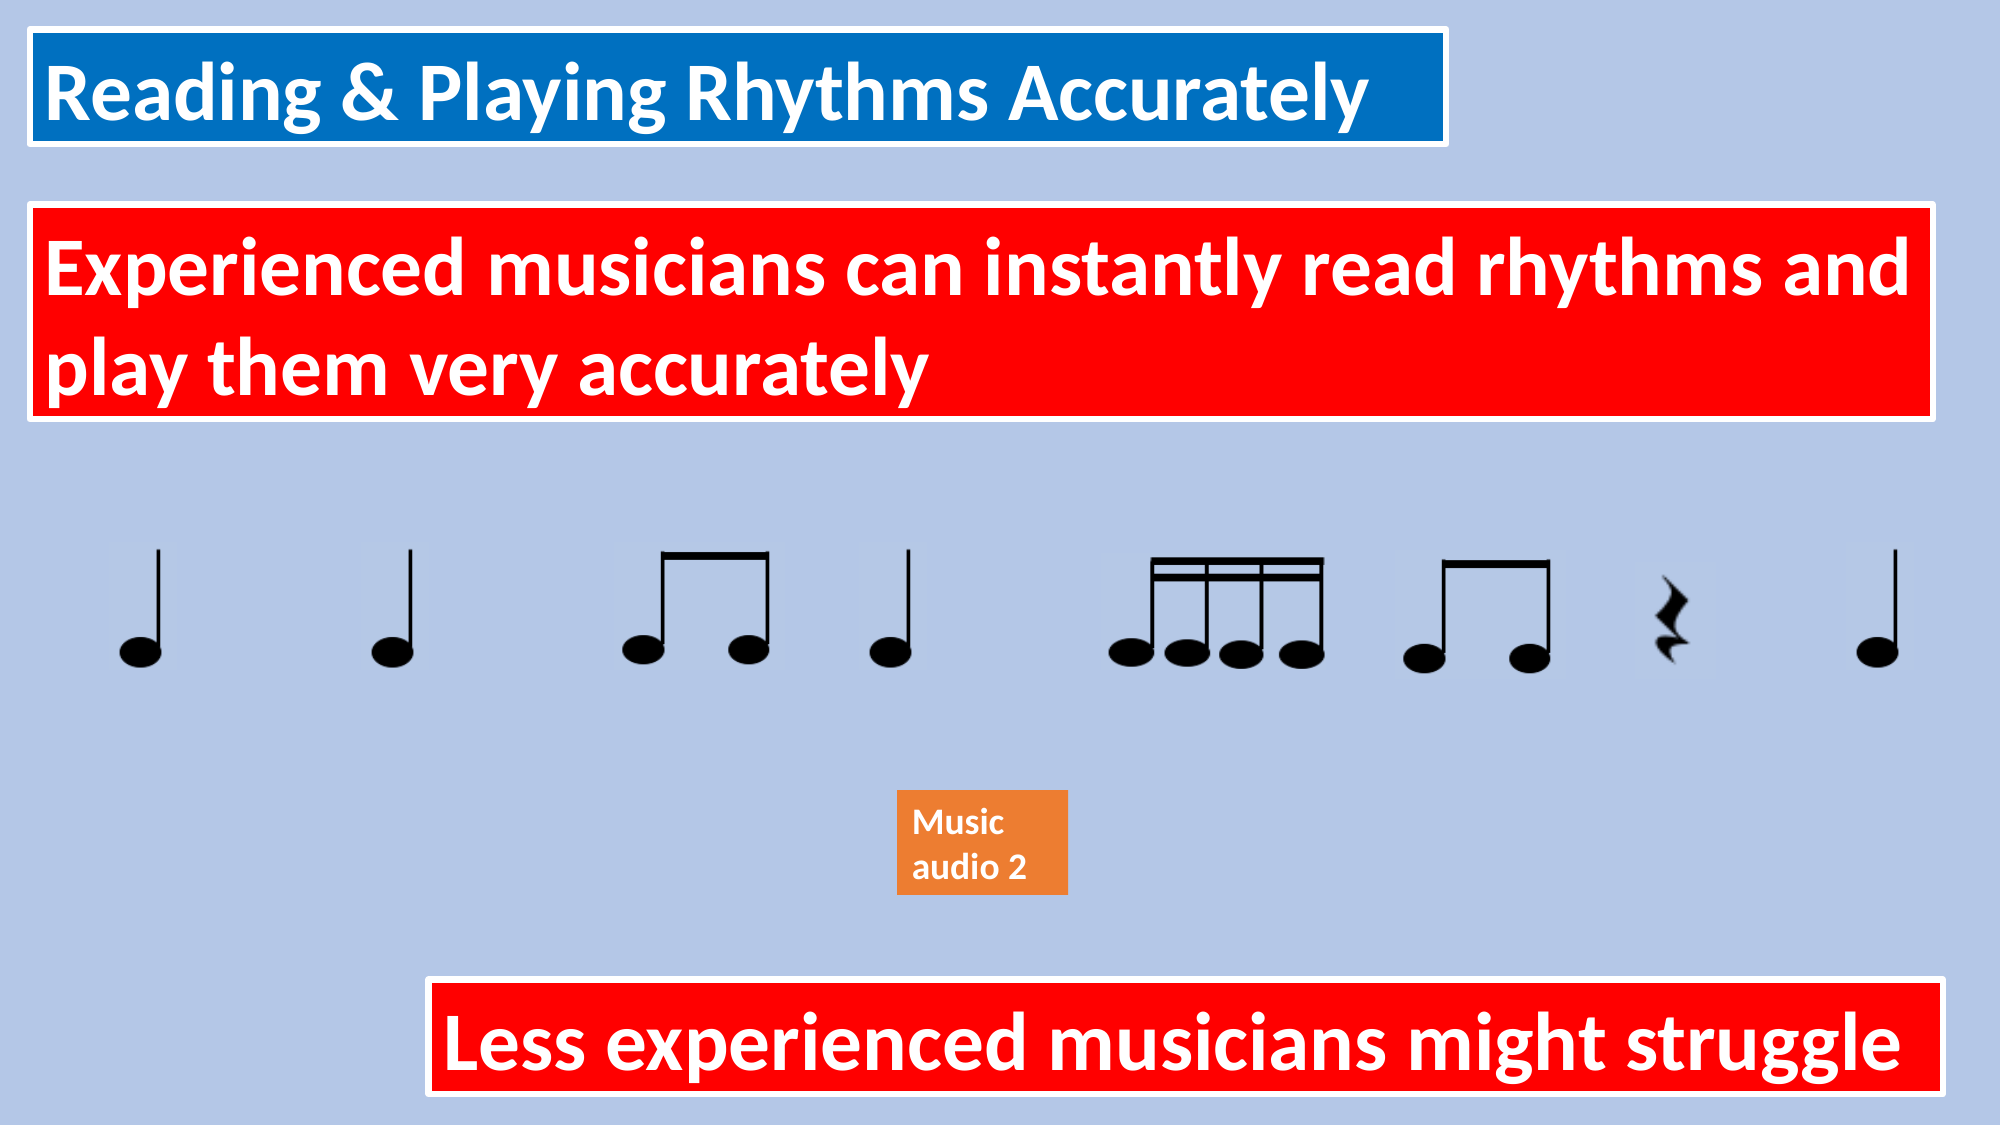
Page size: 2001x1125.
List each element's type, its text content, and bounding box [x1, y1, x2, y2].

picture [1635, 562, 1716, 679]
text_box Experienced musicians can instantly read rhythms and play them very accurately [29, 204, 1933, 420]
text_box Reading & Playing Rhythms Accurately [29, 29, 1447, 145]
picture [614, 542, 785, 670]
text_box Music audio 2 [897, 790, 1069, 895]
picture [859, 542, 927, 670]
picture [1846, 542, 1914, 670]
picture [1101, 553, 1326, 670]
text_box Less experienced musicians might struggle [428, 979, 1943, 1095]
picture [361, 542, 429, 670]
picture [1395, 550, 1566, 679]
picture [109, 542, 177, 670]
